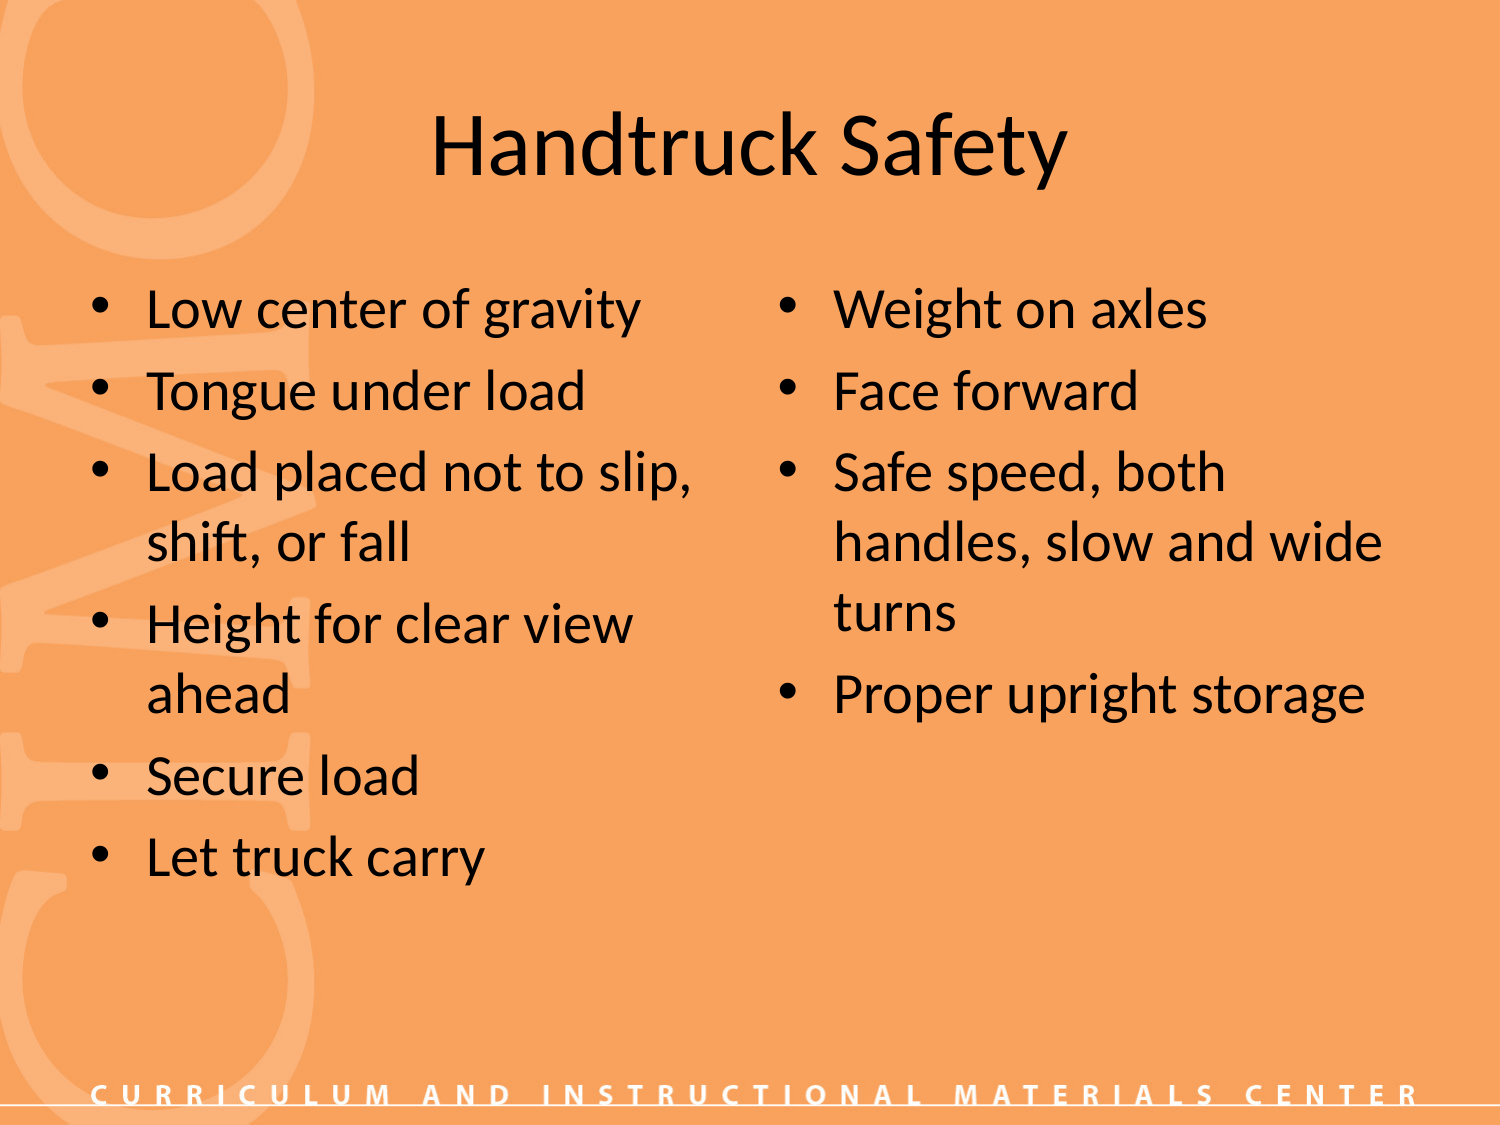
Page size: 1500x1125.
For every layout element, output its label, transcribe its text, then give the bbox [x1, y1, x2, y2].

list Weight on axles Face forward Safe speed, both handles, slow and wide turns Proper upright storage [762, 262, 1425, 1005]
picture [0, 0, 1500, 1125]
list Low center of gravity Tongue under load Load placed not to slip, shift, or fall Height for clear view ahead Secure load Let truck carry [75, 262, 738, 1005]
title Handtruck Safety [75, 45, 1425, 233]
